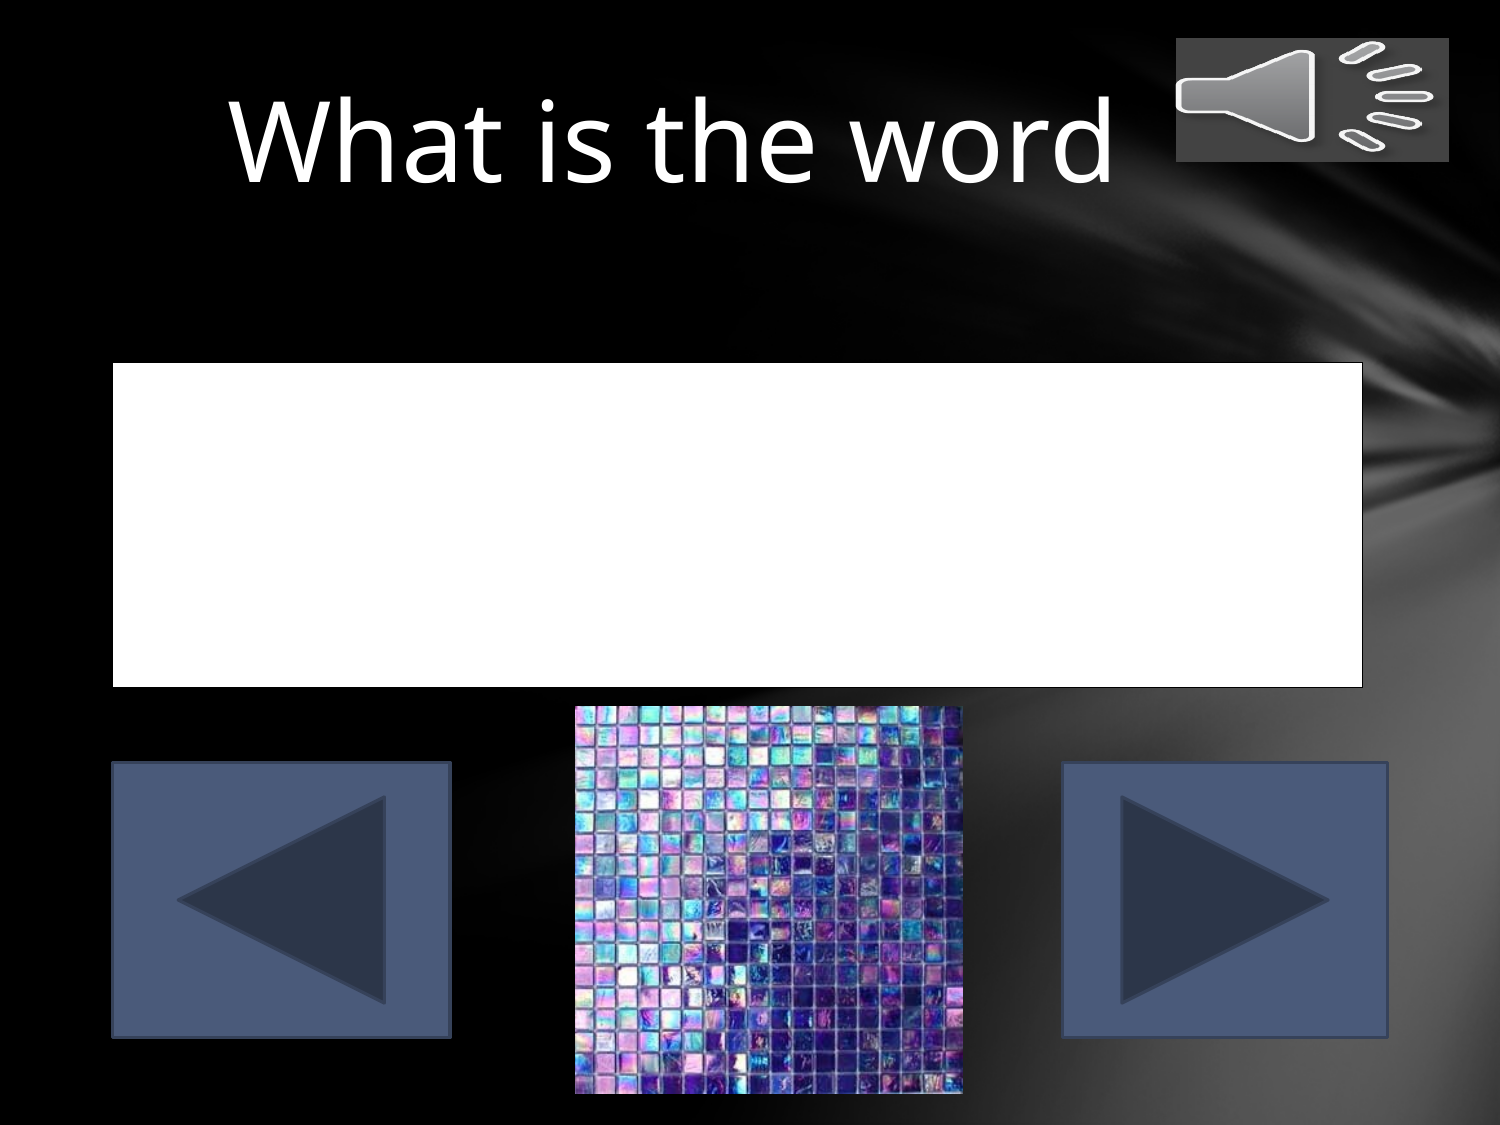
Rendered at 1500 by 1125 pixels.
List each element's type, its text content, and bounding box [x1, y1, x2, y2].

picture [1174, 37, 1451, 163]
text_box [111, 761, 452, 1039]
title What is the word [57, 37, 1318, 213]
text_box [1061, 761, 1389, 1039]
picture [574, 705, 963, 1094]
